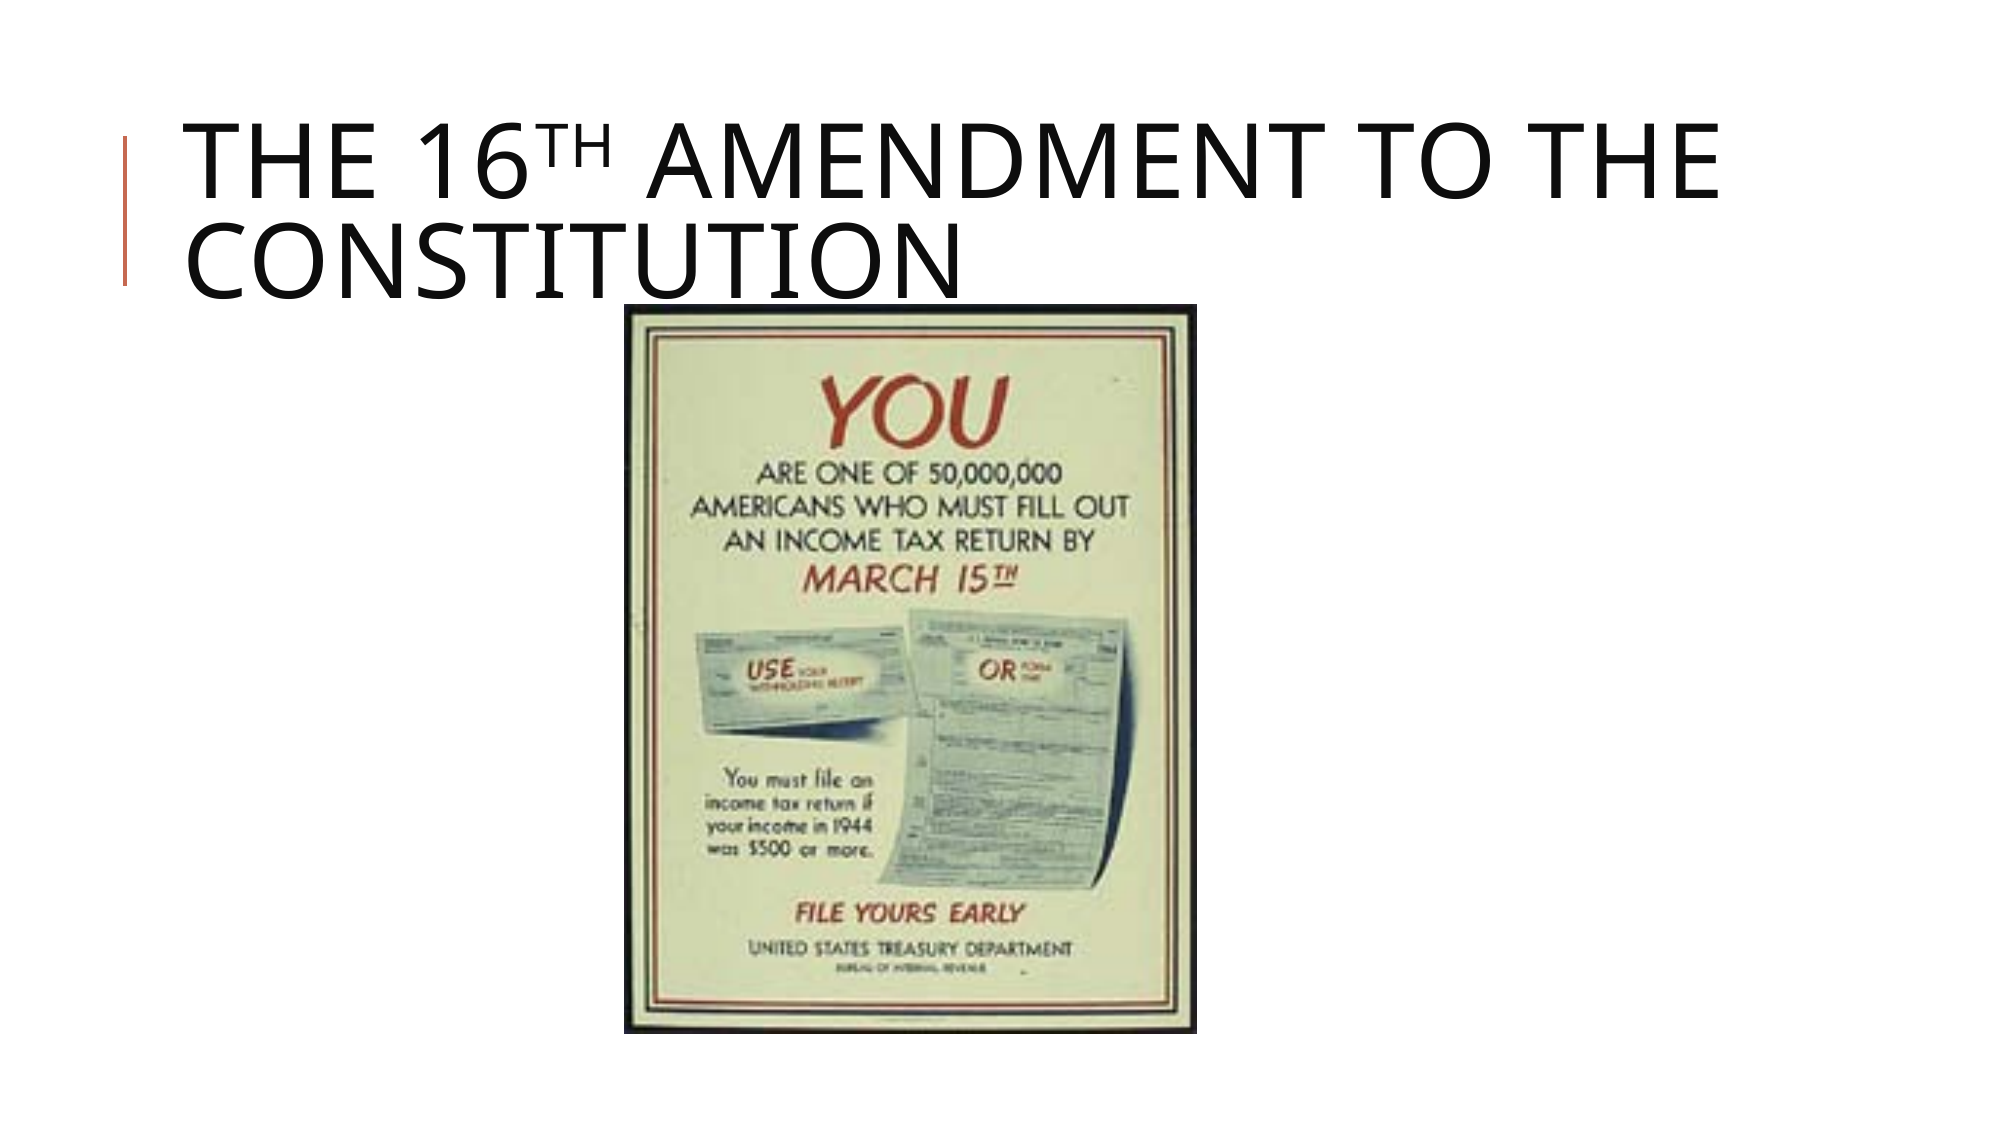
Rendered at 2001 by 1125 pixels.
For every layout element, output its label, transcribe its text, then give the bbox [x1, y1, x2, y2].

title The 16th Amendment to the Constitution [168, 96, 1763, 342]
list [624, 303, 1197, 1034]
